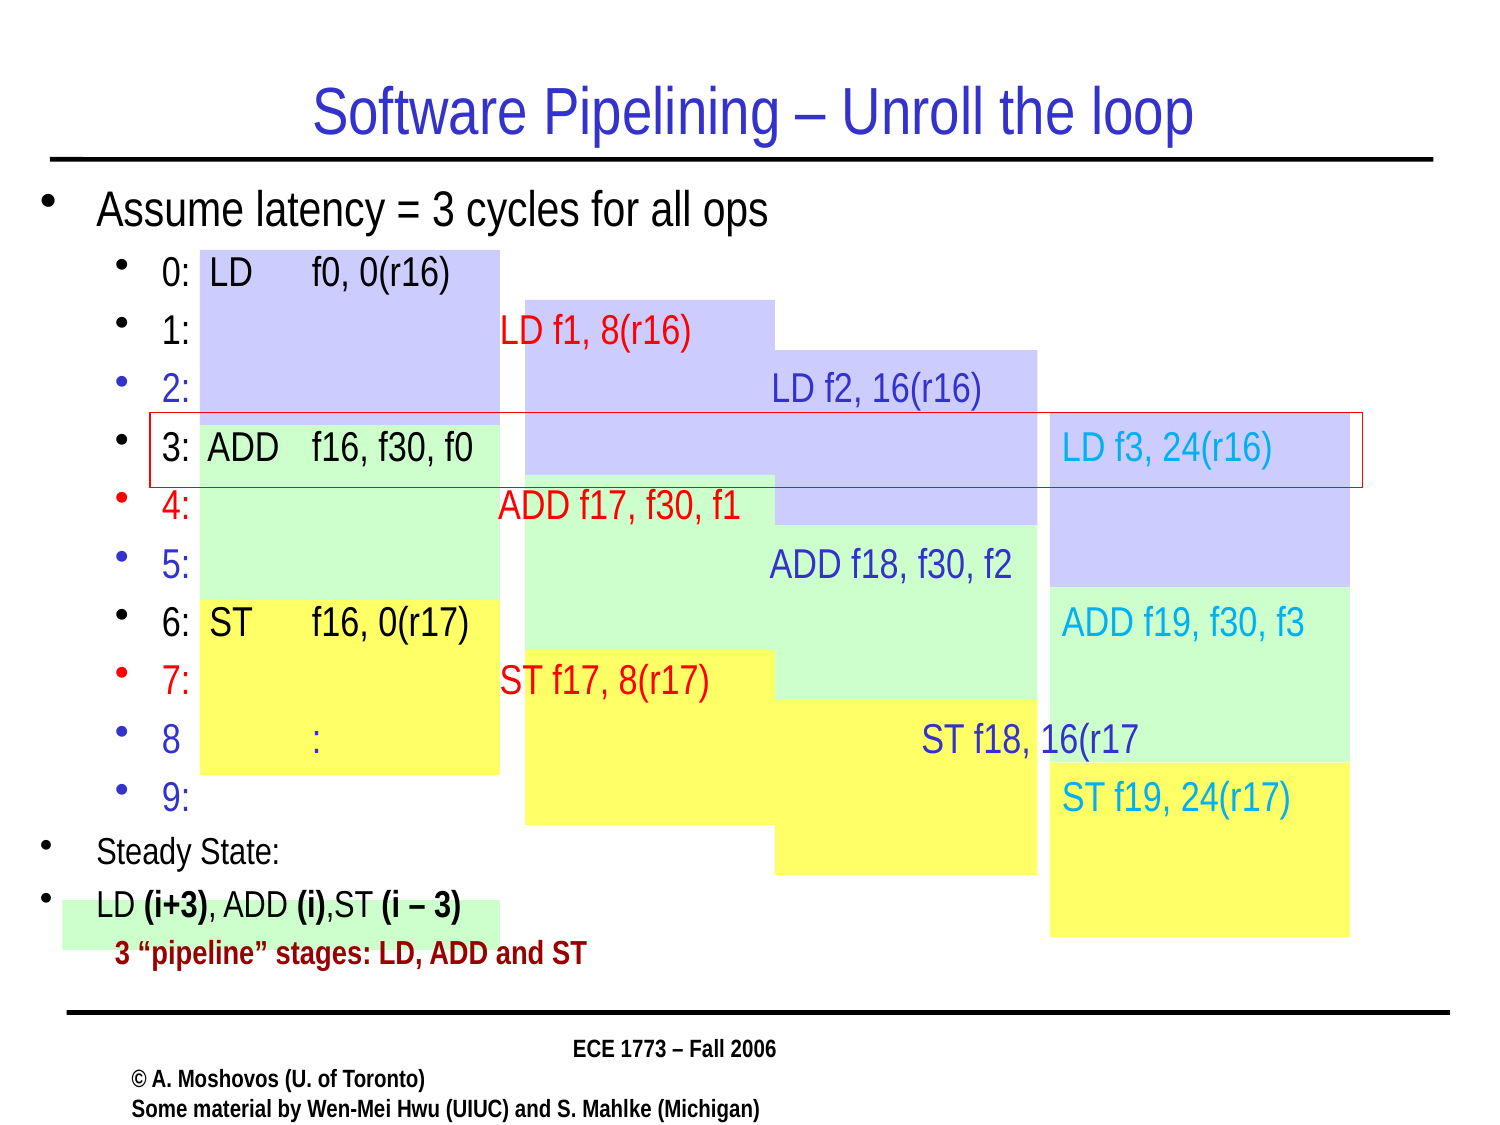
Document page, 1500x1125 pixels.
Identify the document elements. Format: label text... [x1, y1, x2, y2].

footer ECE 1773 – Fall 2006 © A. Moshovos (U. of Toronto) Some material by Wen-Mei Hwu (UIUC) and S. Mahlke (Michigan) [116, 1024, 1234, 1101]
text_box [149, 412, 1363, 488]
title Software Pipelining – Unroll the loop [116, 65, 1392, 151]
list Assume latency = 3 cycles for all ops 0: LD f0, 0(r16) 1: LD f1, 8(r16) 2: LD f2, 16(r16) 3: ADD f16, f30, f0 LD f3, 24(r16) 4: ADD f17, f30, f1 5: ADD f18, f30, f2 6: ST f16, 0(r17) ADD f19, f30, f3 7: ST f17, 8(r17) 8 : ST f18, 16(r17 9: ST f19, 24(r17) Steady State: LD (i+3), ADD (i),ST (i – 3) 3 “pipeline” stages: LD, ADD and ST [24, 168, 1388, 1001]
